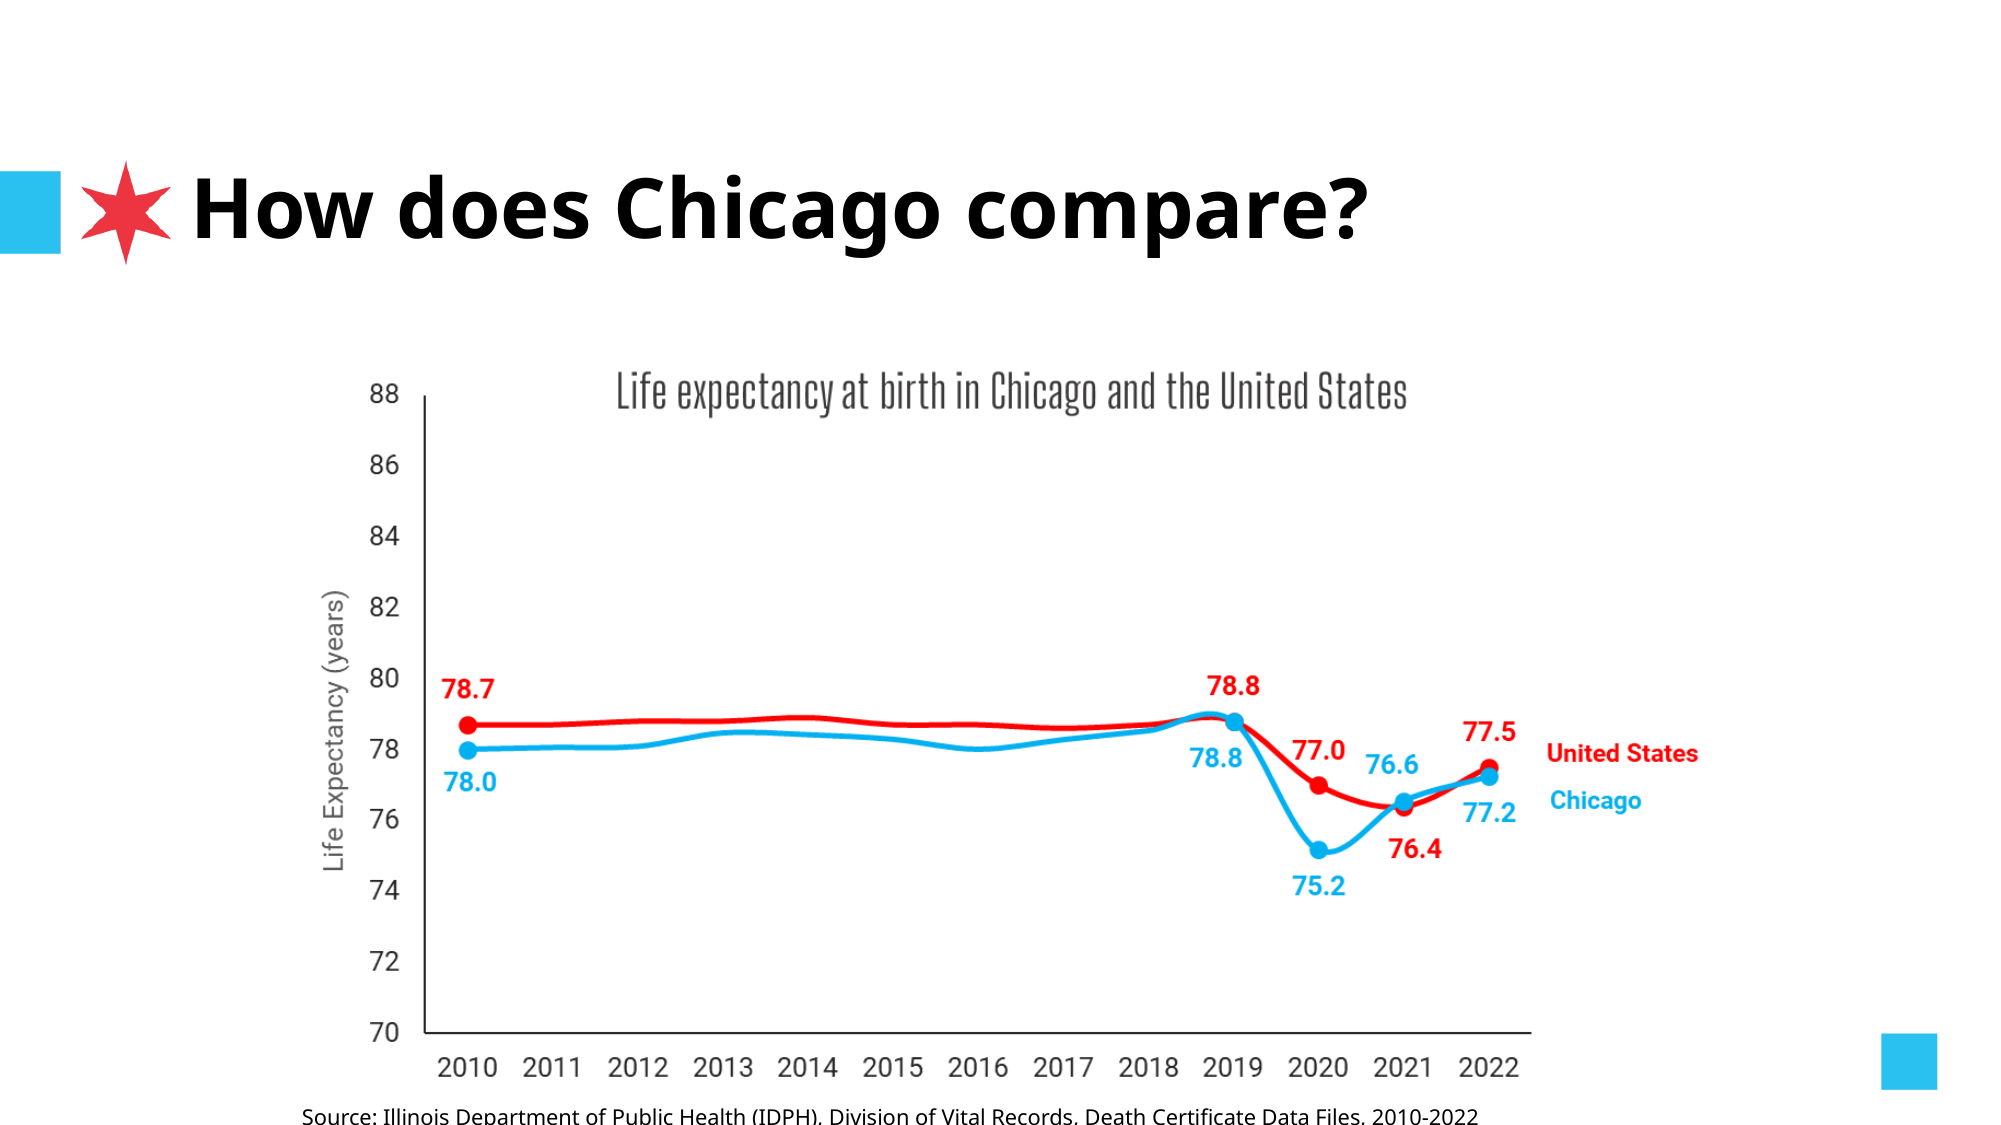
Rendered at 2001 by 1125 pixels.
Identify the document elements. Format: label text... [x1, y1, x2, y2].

picture [0, 160, 171, 265]
title How does Chicago compare? [175, 79, 1826, 344]
picture [1881, 1033, 1938, 1090]
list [287, 346, 1720, 1124]
